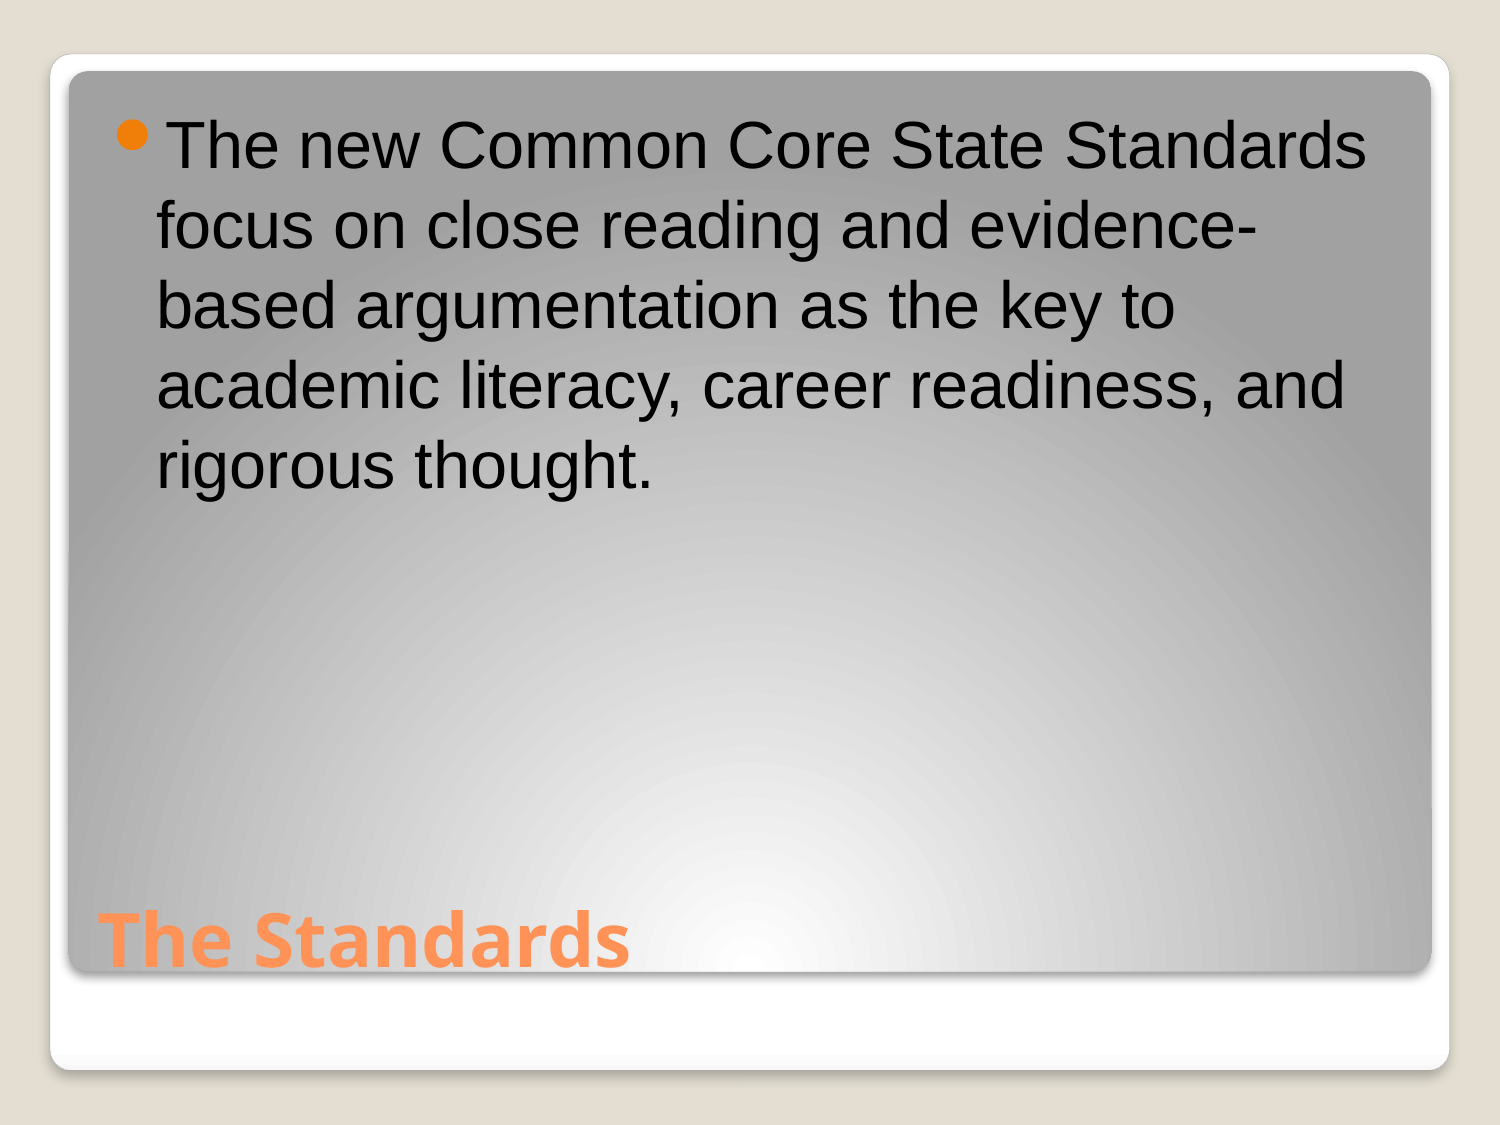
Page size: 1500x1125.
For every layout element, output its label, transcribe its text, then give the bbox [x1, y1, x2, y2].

list The new Common Core State Standards focus on close reading and evidence-based argumentation as the key to academic literacy, career readiness, and rigorous thought. [82, 86, 1425, 774]
title The Standards [82, 817, 1425, 990]
